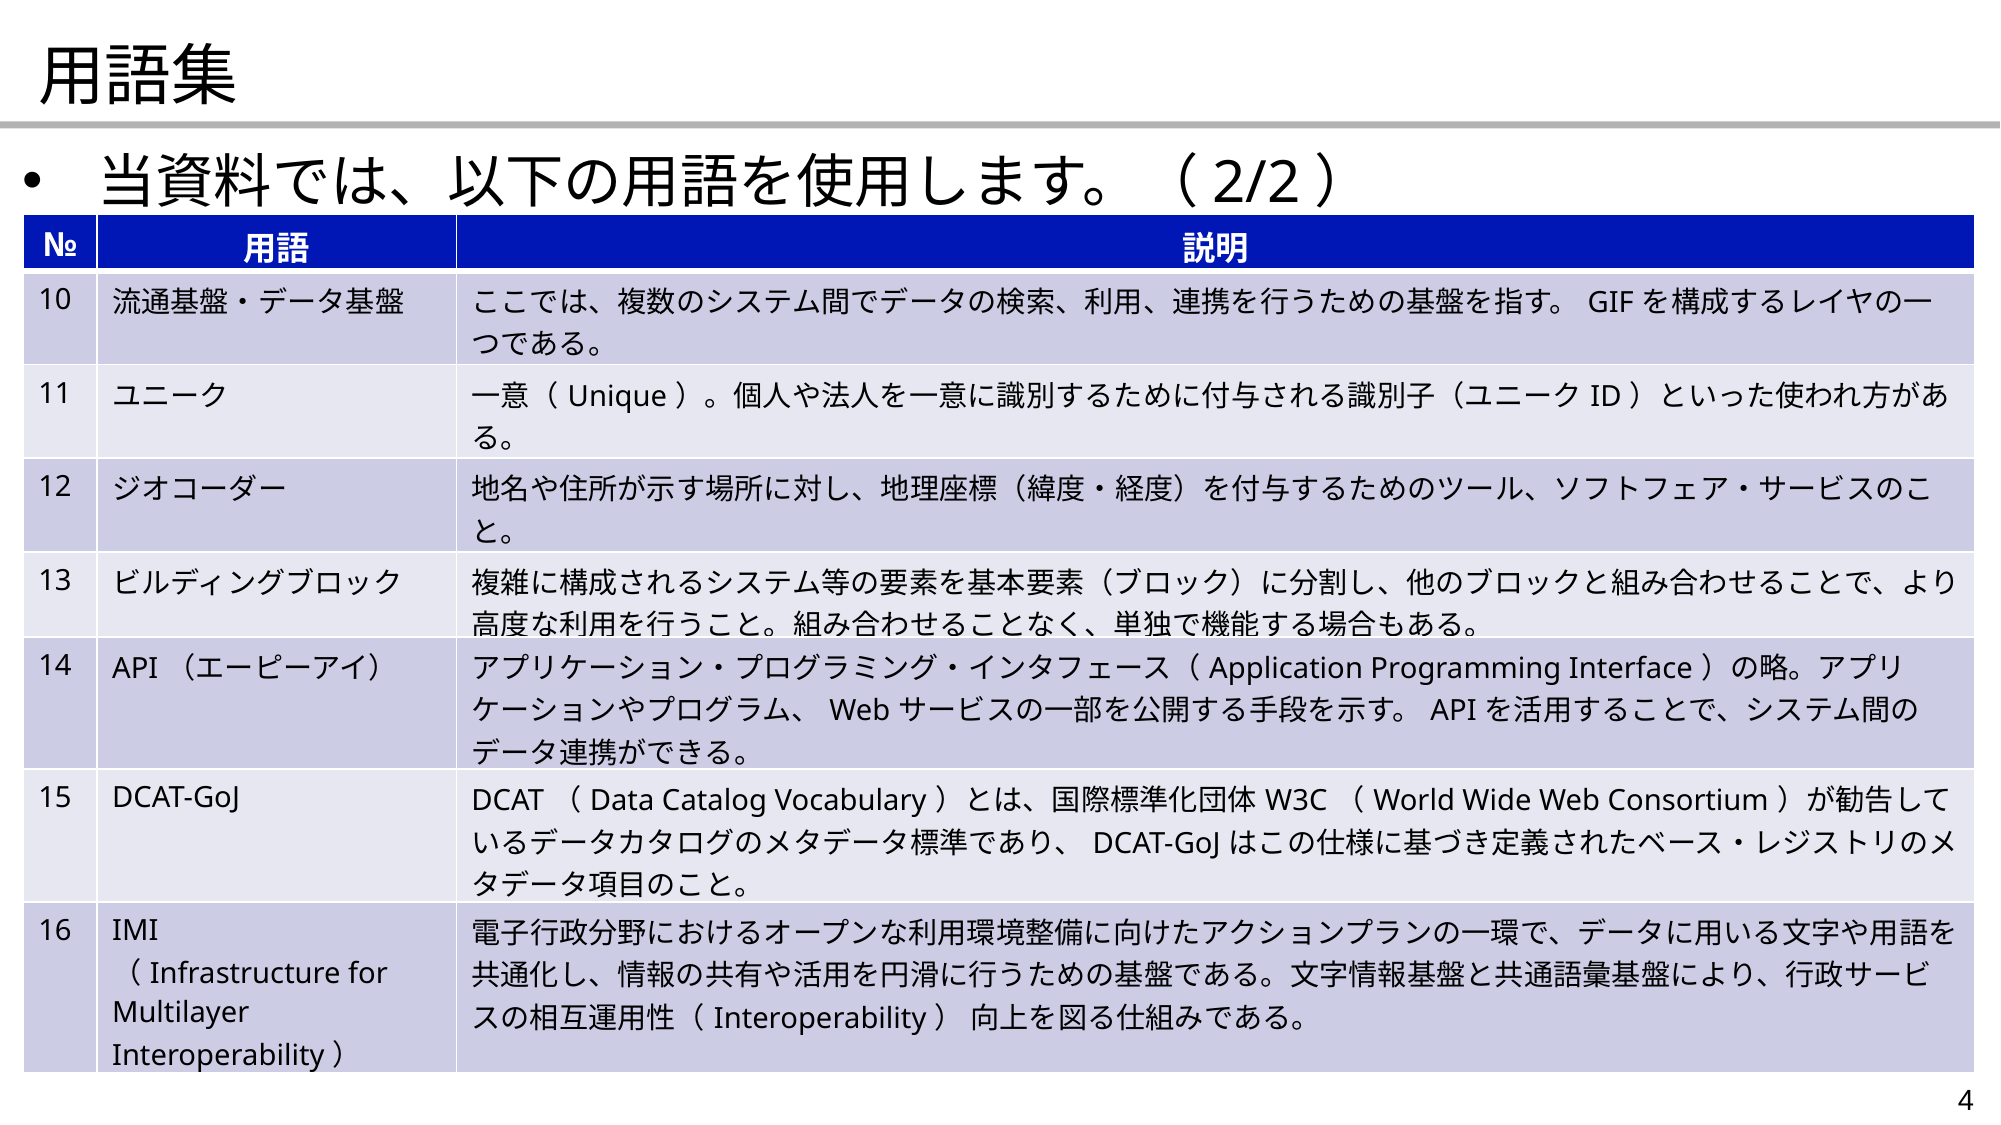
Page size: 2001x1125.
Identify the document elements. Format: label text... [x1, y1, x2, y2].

table_cell 流通基盤・データ基盤 [98, 274, 456, 364]
table_cell 14 [24, 638, 96, 768]
table_cell 16 [24, 903, 96, 1072]
table_header 説明 [457, 215, 1974, 268]
table_cell API（エーピーアイ） [98, 638, 456, 768]
text_box 用語集 [23, 34, 1910, 121]
table_header № [24, 215, 96, 268]
table_cell アプリケーション・プログラミング・インタフェース（Application Programming Interface）の略。アプリケーションやプログラム、Webサービスの一部を公開する手段を示す。APIを活用することで、システム間のデータ連携ができる。 [457, 638, 1974, 768]
slide_number 4 [1881, 1073, 1989, 1124]
table_cell ジオコーダー [98, 459, 456, 551]
table_cell ビルディングブロック [98, 553, 456, 636]
table_cell 一意（Unique）。個人や法人を一意に識別するために付与される識別子（ユニークID）といった使われ方がある。 [457, 365, 1974, 457]
table_cell 電子行政分野におけるオープンな利用環境整備に向けたアクションプランの一環で、データに用いる文字や用語を共通化し、情報の共有や活用を円滑に行うための基盤である。文字情報基盤と共通語彙基盤により、行政サービスの相互運用性（Interoperability） 向上を図る仕組みである。 [457, 903, 1974, 1072]
table_cell 複雑に構成されるシステム等の要素を基本要素（ブロック）に分割し、他のブロックと組み合わせることで、より高度な利用を行うこと。組み合わせることなく、単独で機能する場合もある。 [457, 553, 1974, 636]
table_cell DCAT-GoJ [98, 770, 456, 901]
table_cell 12 [24, 459, 96, 551]
table_header 用語 [98, 215, 456, 268]
text_box 当資料では、以下の用語を使用します。（2/2） [7, 137, 1993, 222]
table_cell ユニーク [98, 365, 456, 457]
table_cell 地名や住所が示す場所に対し、地理座標（緯度・経度）を付与するためのツール、ソフトフェア・サービスのこと。 [457, 459, 1974, 551]
table_cell 10 [24, 274, 96, 364]
table_cell ここでは、複数のシステム間でデータの検索、利用、連携を行うための基盤を指す。GIFを構成するレイヤの一つである。 [457, 274, 1974, 364]
table_cell 11 [24, 365, 96, 457]
table_cell 13 [24, 553, 96, 636]
table_cell 15 [24, 770, 96, 901]
table_cell DCAT（Data Catalog Vocabulary）とは、国際標準化団体W3C（World Wide Web Consortium）が勧告しているデータカタログのメタデータ標準であり、DCAT-GoJはこの仕様に基づき定義されたベース・レジストリのメタデータ項目のこと。 [457, 770, 1974, 901]
table_cell IMI （Infrastructure for Multilayer Interoperability） [98, 903, 456, 1072]
